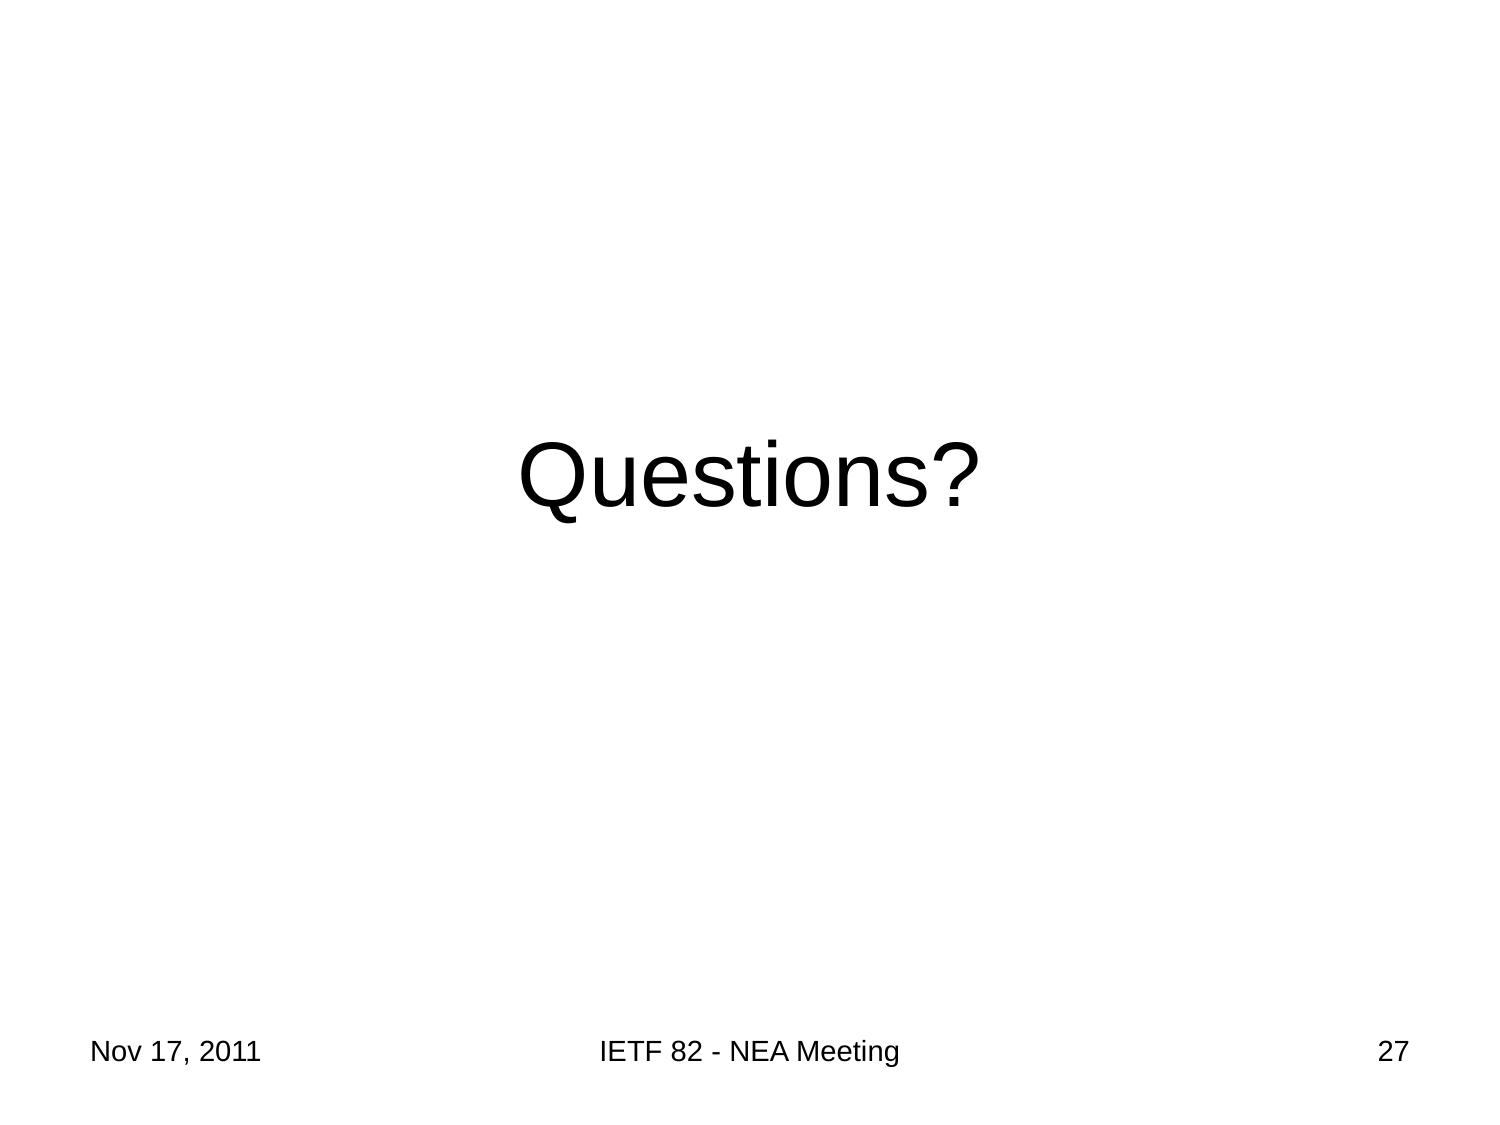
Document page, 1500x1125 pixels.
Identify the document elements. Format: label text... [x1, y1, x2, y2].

title Questions? [112, 349, 1388, 591]
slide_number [74, 1024, 426, 1103]
slide_number 27 [1074, 1024, 1426, 1103]
footer IETF 82 - NEA Meeting [512, 1024, 988, 1103]
